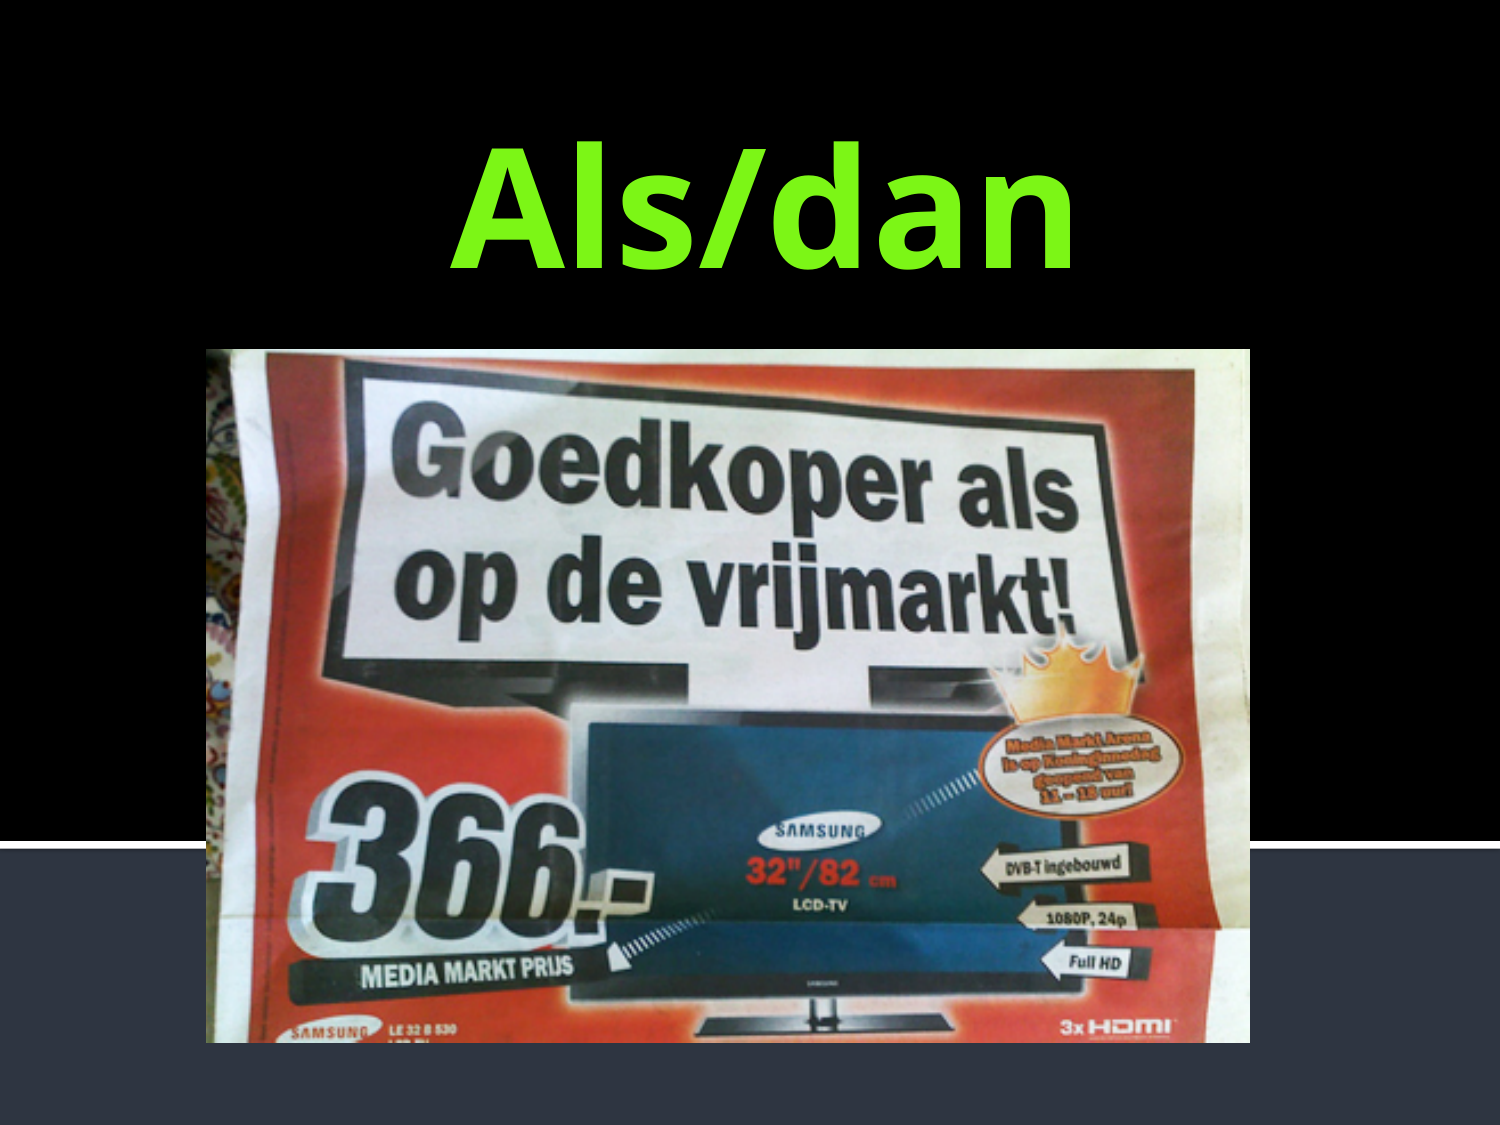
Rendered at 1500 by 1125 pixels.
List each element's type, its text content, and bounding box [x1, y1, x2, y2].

title Als/dan [100, 101, 1426, 559]
picture [206, 349, 1250, 1043]
